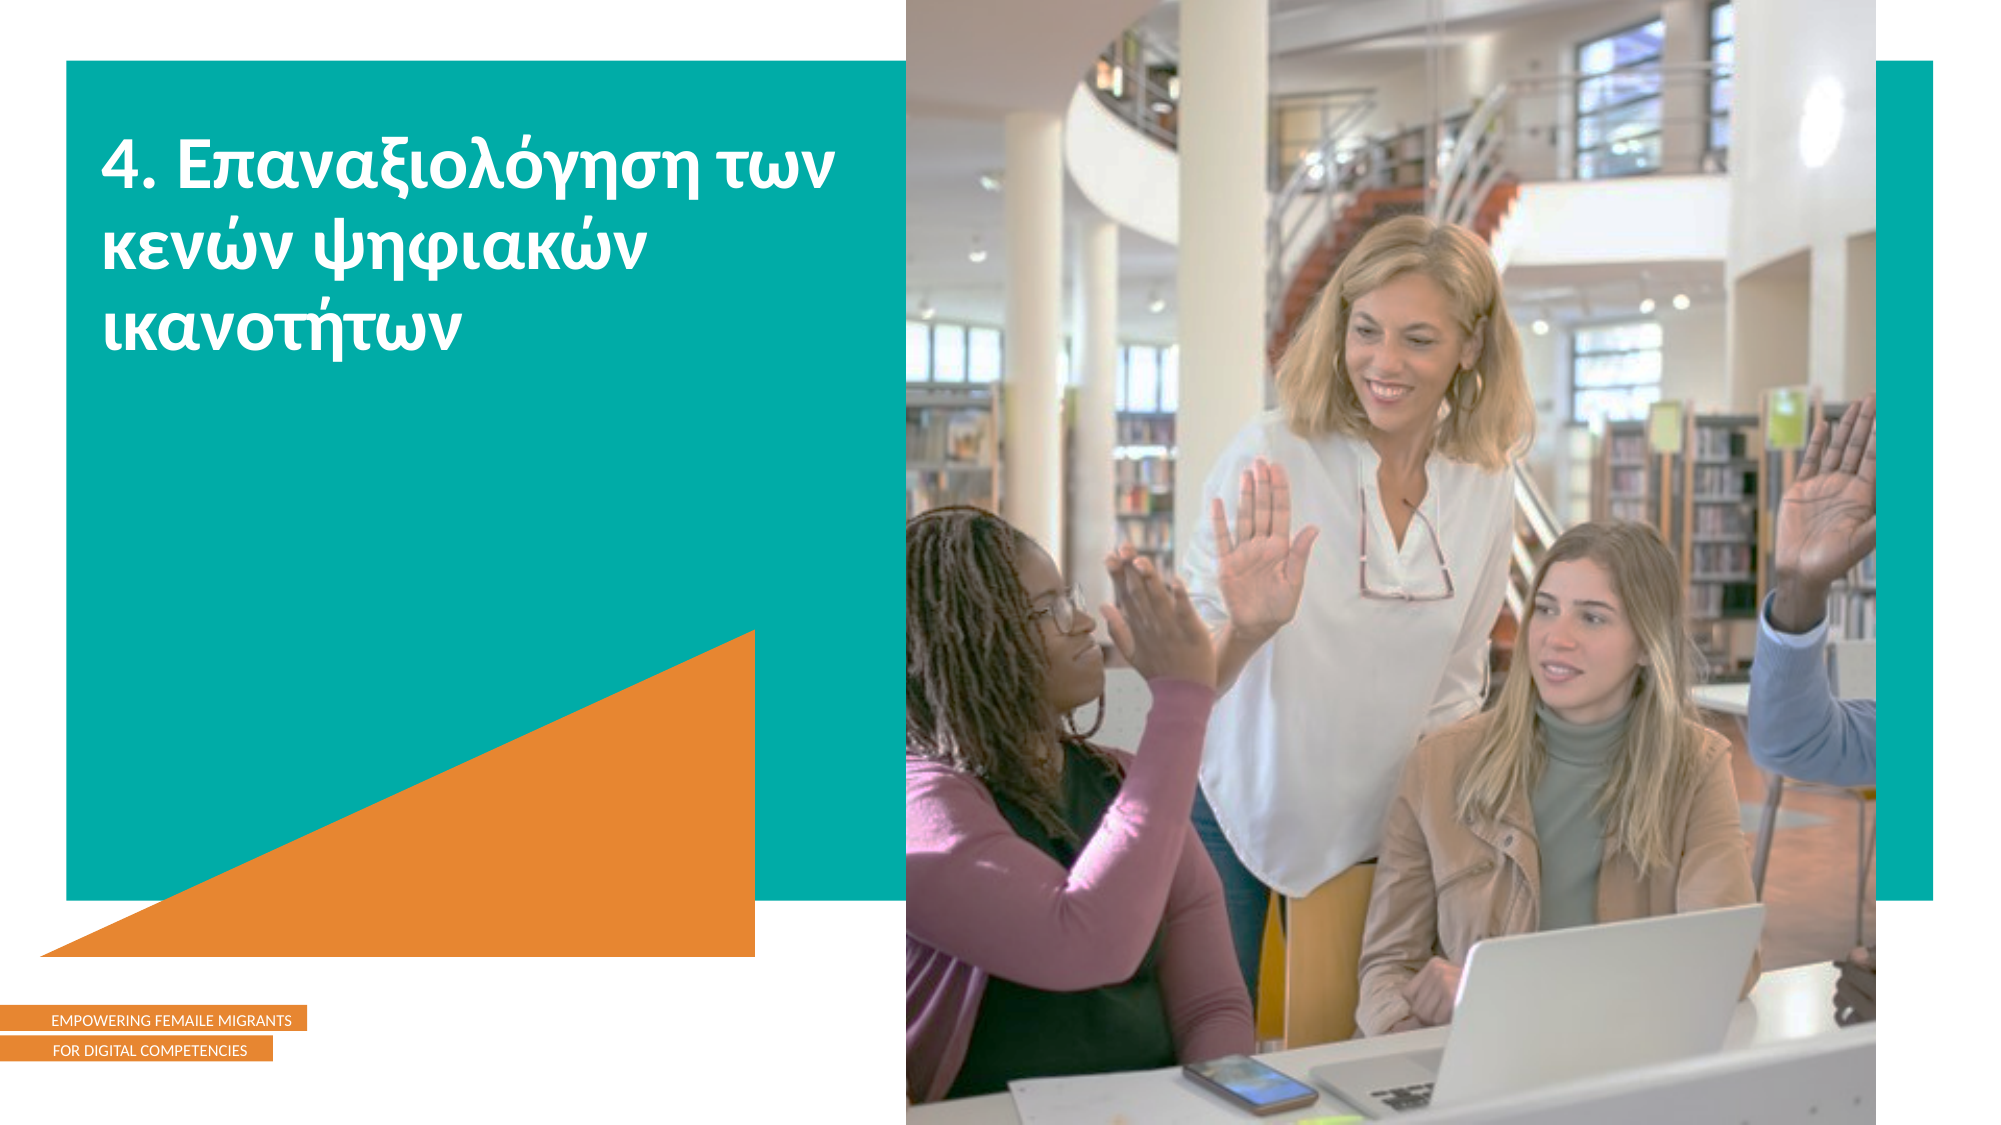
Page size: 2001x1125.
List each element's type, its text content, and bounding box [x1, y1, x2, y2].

picture [906, 0, 1876, 1125]
text_box 4. Επαναξιολόγηση των κενών ψηφιακών ικανοτήτων [86, 116, 886, 761]
